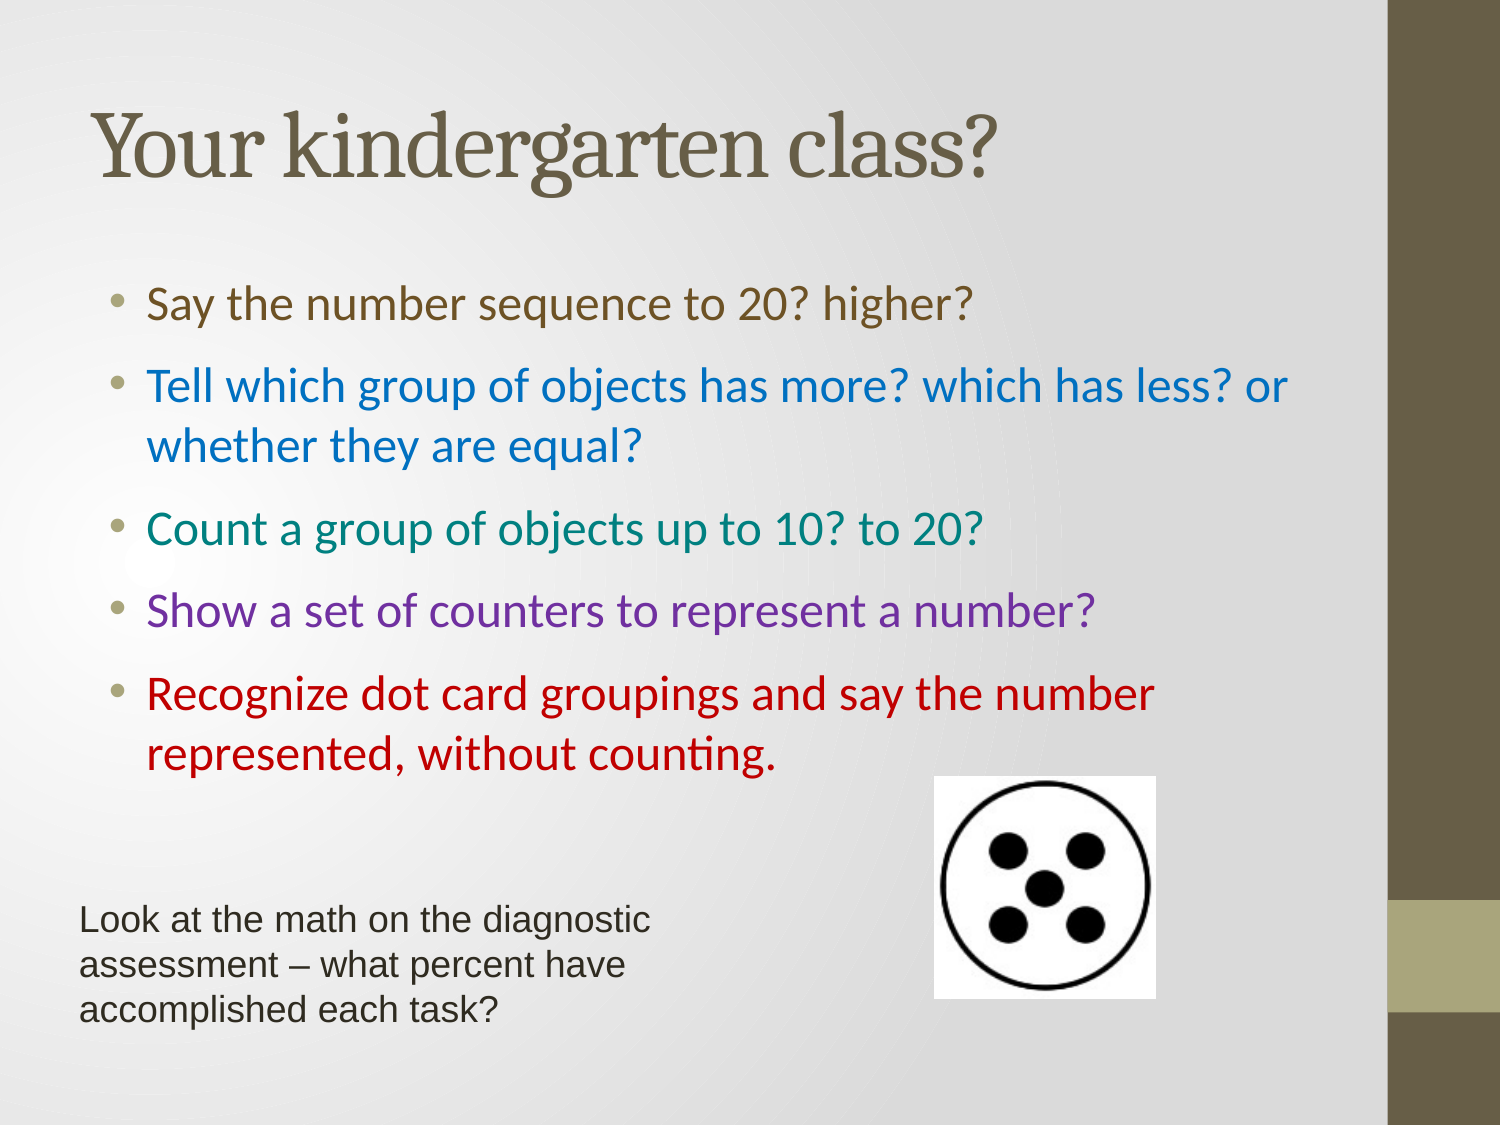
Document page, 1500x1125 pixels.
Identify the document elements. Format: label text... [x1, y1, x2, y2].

picture [934, 775, 1156, 999]
text_box Look at the math on the diagnostic assessment – what percent have accomplished each task? [64, 887, 694, 1037]
title Your kindergarten class? [75, 45, 1325, 233]
list Say the number sequence to 20? higher? Tell which group of objects has more? which has less? or whether they are equal? Count a group of objects up to 10? to 20? Show a set of counters to represent a number? Recognize dot card groupings and say the number represented, without counting. [74, 262, 1326, 1051]
